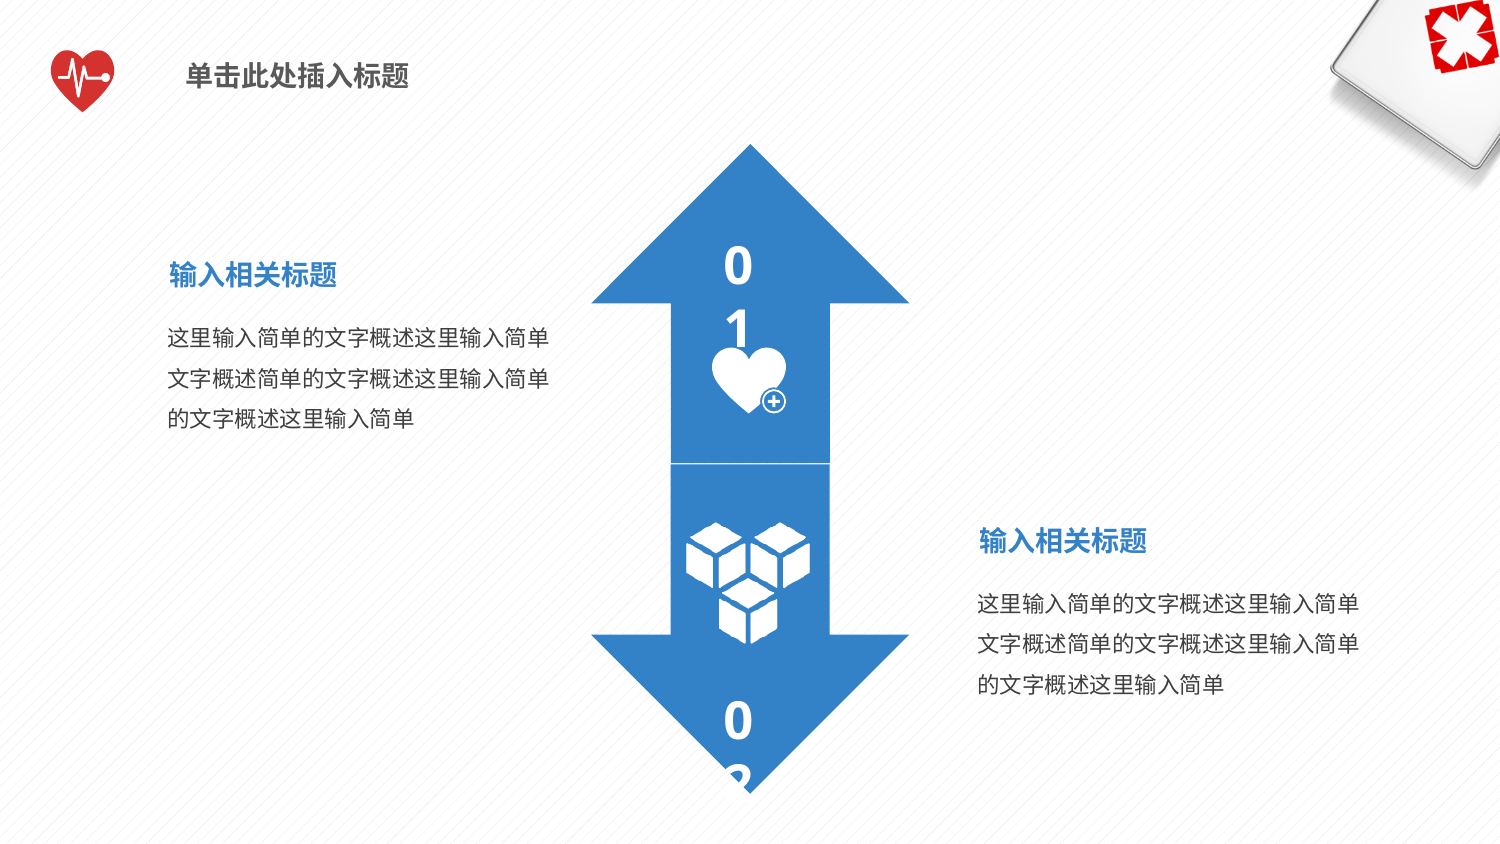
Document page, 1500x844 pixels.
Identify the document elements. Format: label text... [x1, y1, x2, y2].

text_box [50, 50, 115, 113]
text_box [711, 366, 787, 414]
text_box 单击此处插入标题 [170, 50, 425, 100]
picture [684, 517, 814, 647]
text_box [591, 186, 910, 464]
text_box 01 [708, 161, 793, 366]
text_box [733, 144, 768, 161]
text_box 输入相关标题 [965, 515, 1264, 565]
text_box 输入相关标题 [154, 250, 453, 299]
text_box 这里输入简单的文字概述这里输入简单文字概述简单的文字概述这里输入简单的文字概述这里输入简单 [962, 568, 1380, 705]
picture [1314, 0, 1500, 202]
text_box [591, 464, 910, 752]
text_box 02 [708, 679, 793, 821]
text_box 这里输入简单的文字概述这里输入简单文字概述简单的文字概述这里输入简单的文字概述这里输入简单 [152, 303, 570, 440]
